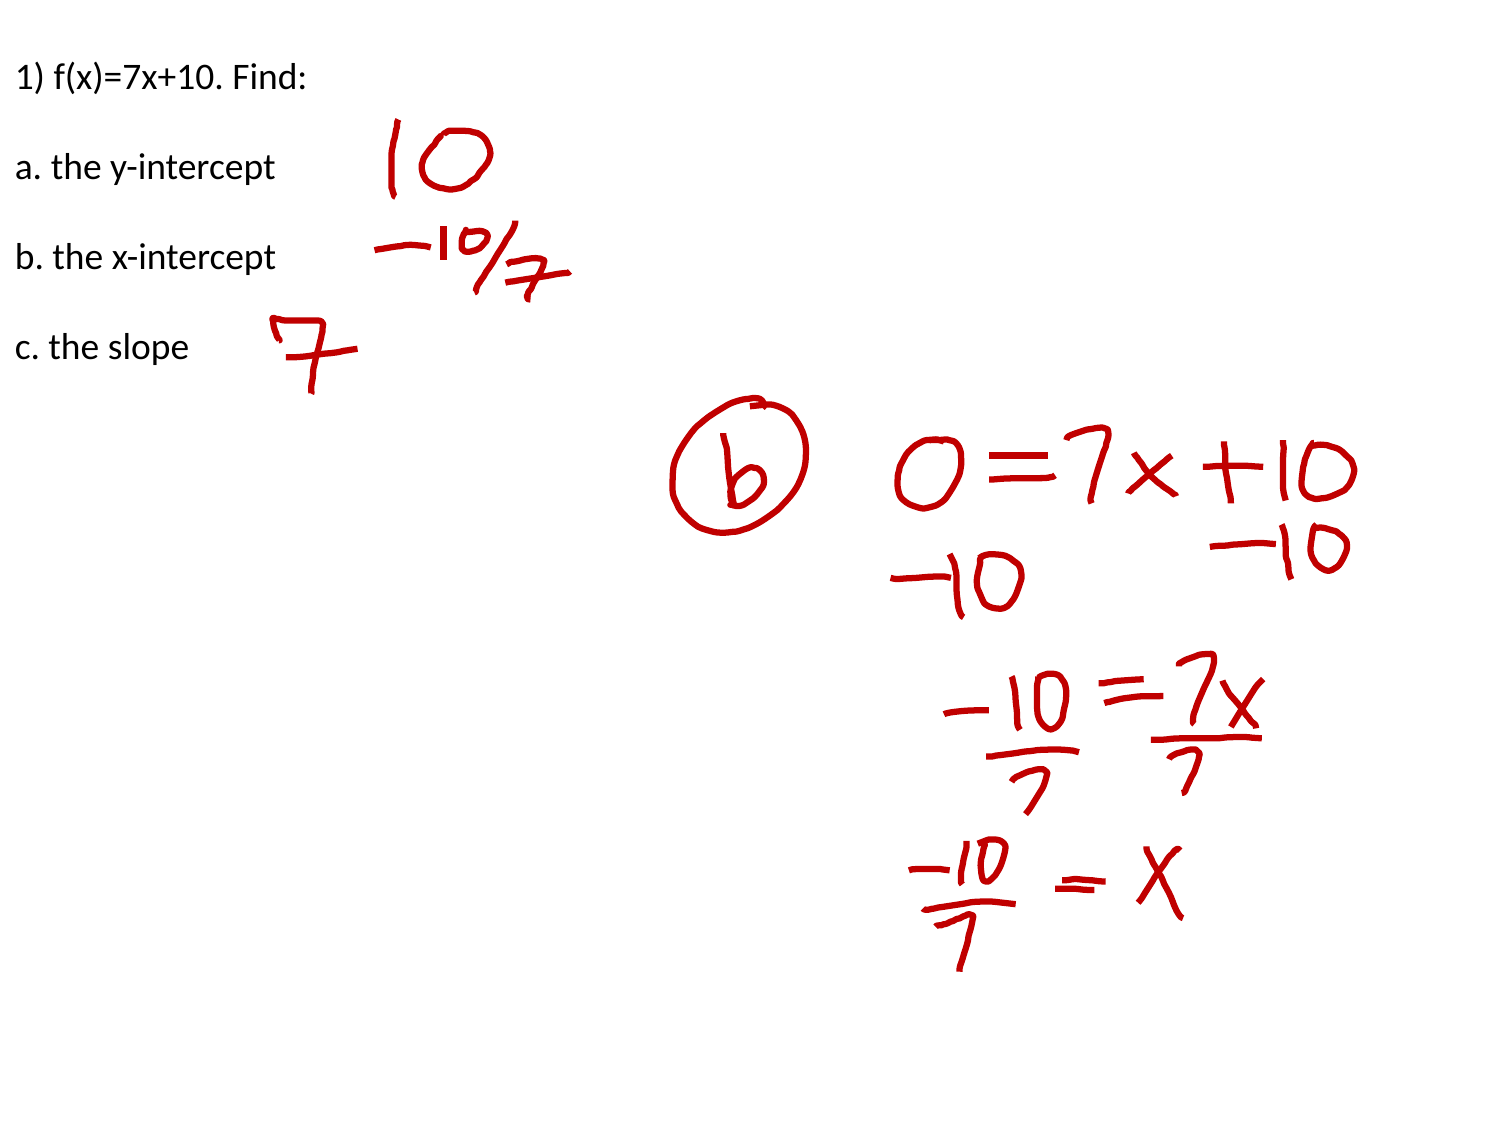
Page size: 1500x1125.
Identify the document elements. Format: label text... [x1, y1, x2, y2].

text_box [922, 900, 1016, 911]
text_box [1150, 736, 1262, 741]
text_box [943, 709, 989, 715]
text_box [1065, 426, 1110, 504]
text_box [1010, 676, 1021, 731]
text_box [1309, 523, 1348, 572]
text_box [1227, 464, 1264, 468]
text_box [986, 748, 1080, 758]
text_box [1149, 472, 1177, 497]
text_box [908, 868, 950, 872]
text_box [271, 317, 324, 356]
text_box [1160, 875, 1184, 919]
text_box [474, 220, 516, 294]
text_box [1036, 672, 1068, 731]
text_box [1168, 748, 1201, 794]
text_box [1221, 680, 1242, 708]
text_box [1282, 440, 1287, 501]
text_box [1010, 768, 1048, 815]
text_box [289, 356, 318, 394]
text_box [374, 244, 431, 251]
text_box [460, 229, 489, 253]
text_box [1230, 678, 1264, 728]
text_box [977, 838, 1007, 883]
text_box [960, 840, 968, 885]
text_box [285, 348, 358, 358]
text_box [518, 279, 537, 301]
text_box [1137, 848, 1181, 904]
text_box [976, 553, 1023, 610]
text_box [420, 129, 492, 191]
text_box [1145, 846, 1159, 872]
text_box [1223, 441, 1232, 504]
text_box [1062, 878, 1106, 883]
text_box [1133, 452, 1151, 474]
text_box [890, 575, 952, 580]
text_box [1300, 442, 1356, 500]
text_box [1178, 653, 1215, 725]
text_box [1098, 678, 1144, 685]
text_box [1209, 542, 1276, 548]
text_box [1055, 887, 1095, 891]
text_box [896, 438, 963, 510]
text_box [1242, 709, 1257, 729]
text_box [989, 474, 1056, 481]
text_box [935, 913, 974, 972]
text_box [505, 270, 571, 284]
text_box [1104, 695, 1164, 704]
text_box [390, 119, 400, 198]
text_box [671, 397, 807, 534]
text_box [506, 257, 546, 279]
text_box [1280, 524, 1293, 580]
text_box [1127, 454, 1173, 494]
text_box 1) f(x)=7x+10. Find: a. the y-intercept b. the x-intercept c. the slope [0, 0, 750, 375]
text_box [948, 553, 965, 618]
